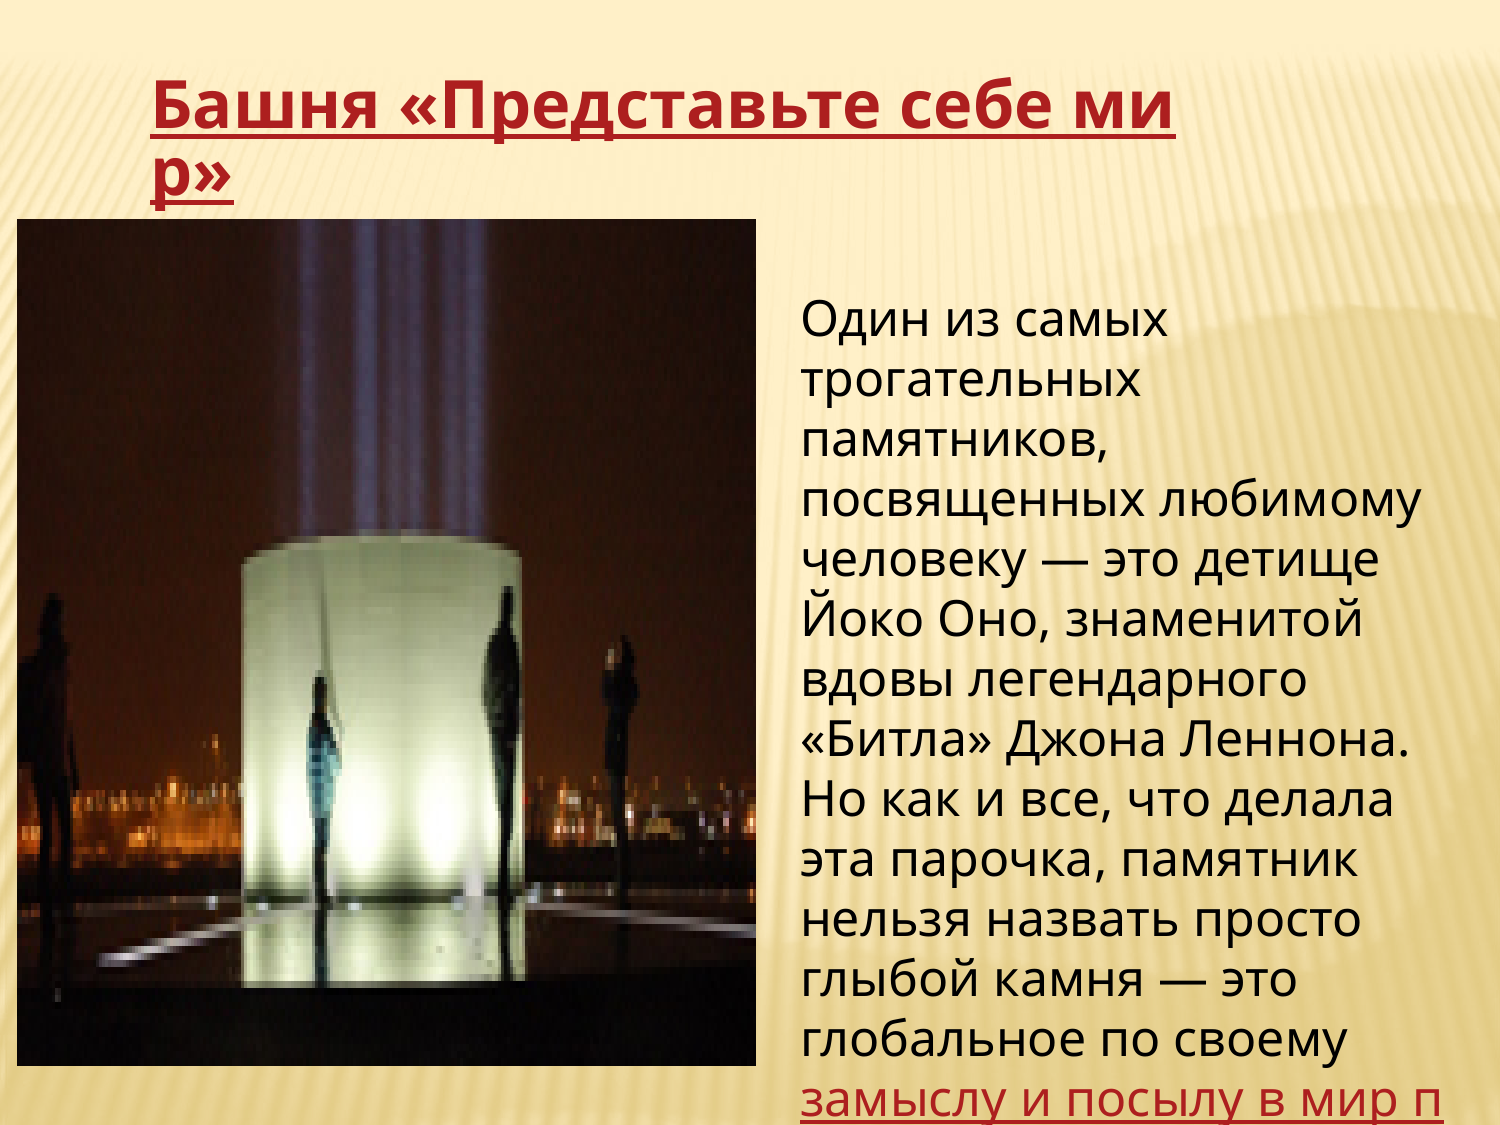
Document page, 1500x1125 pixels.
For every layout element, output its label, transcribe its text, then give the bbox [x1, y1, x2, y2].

text_box Один из самых трогательных памятников, посвященных любимому человеку — это детище Йоко Оно, знаменитой вдовы легендарного «Битла» Джона Леннона. Но как и все, что делала эта парочка, памятник нельзя назвать просто глыбой камня — это глобальное по своему замыслу и посылу в мир произведение искусства. [785, 278, 1471, 1125]
picture [17, 219, 757, 1067]
text_box Башня «Представьте себе мир» [135, 54, 1199, 161]
